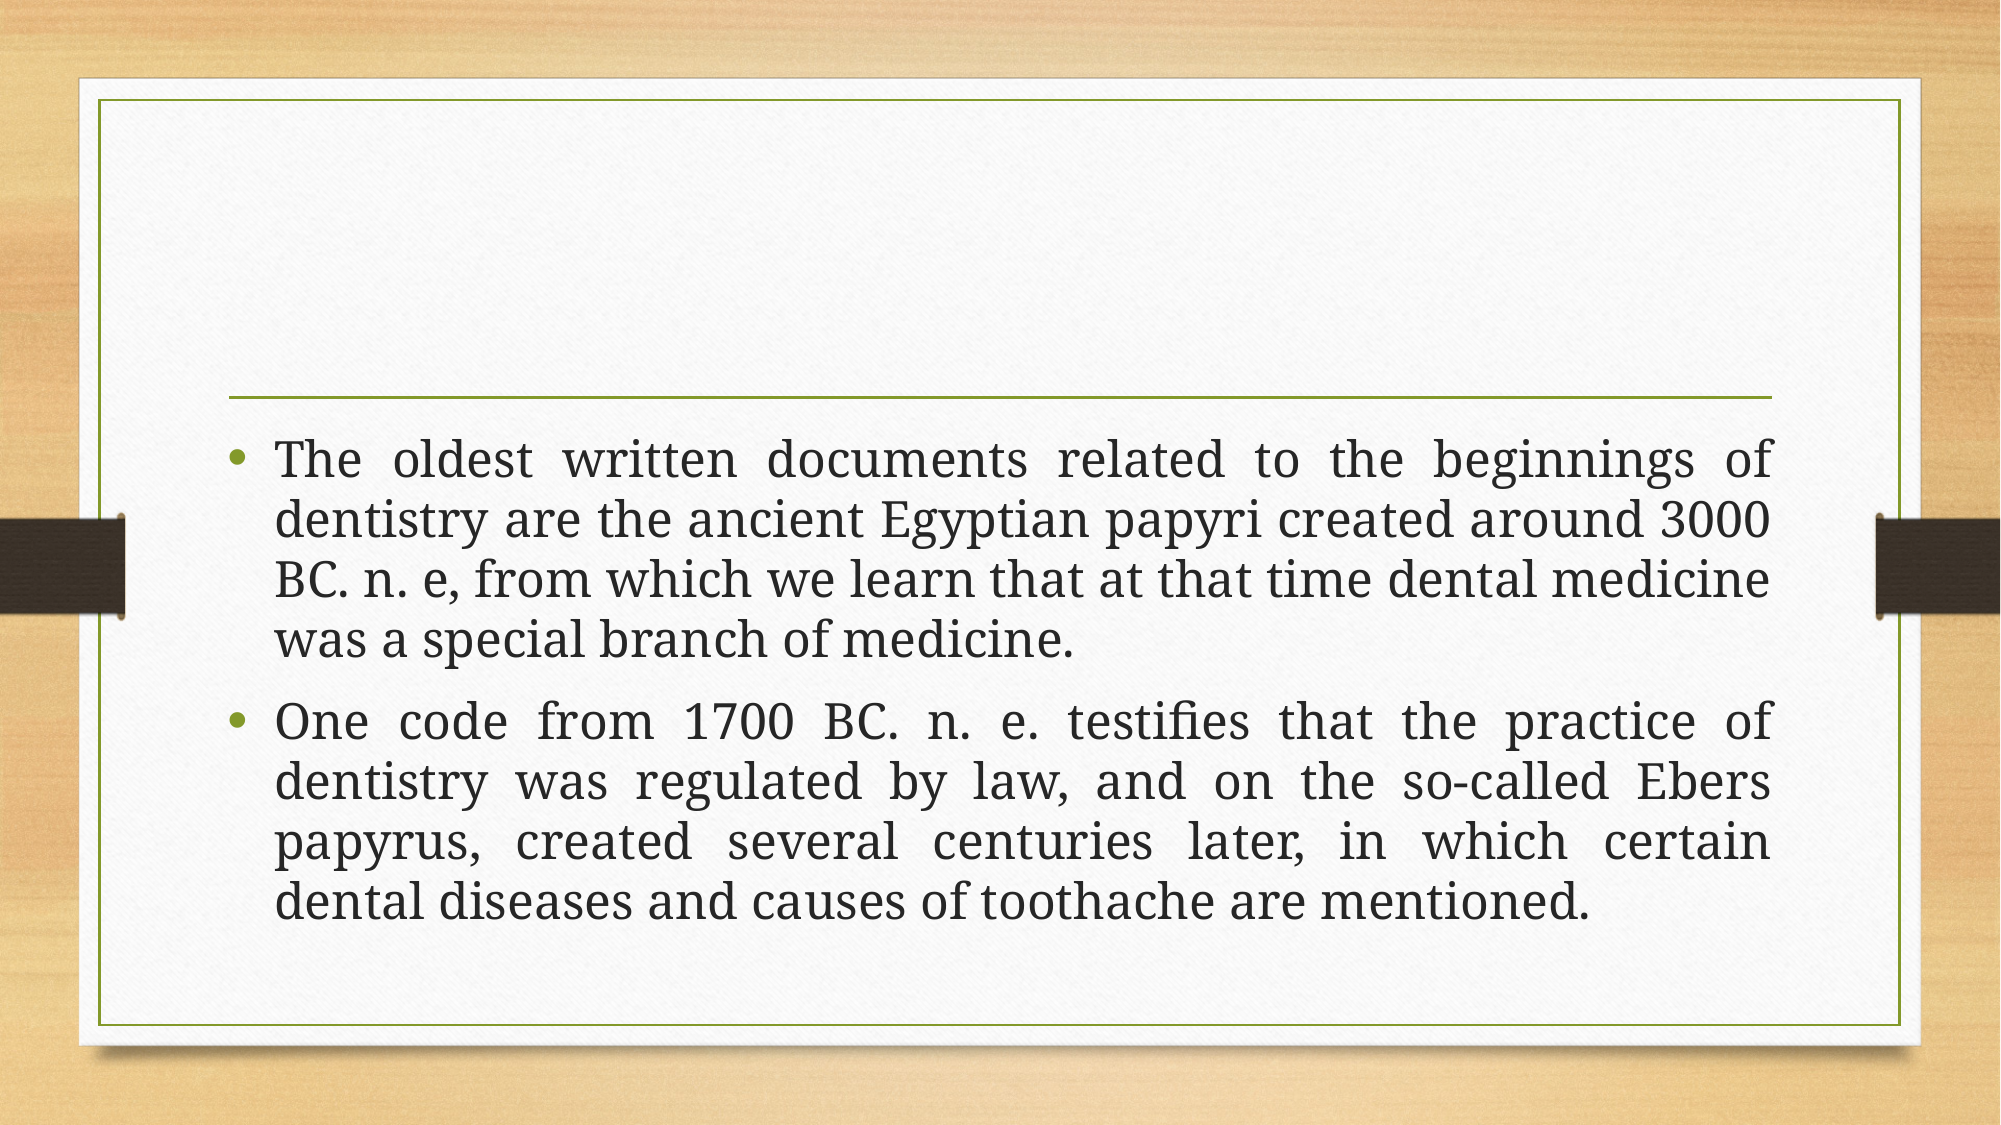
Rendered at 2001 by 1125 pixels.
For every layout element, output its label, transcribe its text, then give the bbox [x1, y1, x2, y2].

picture [0, 0, 2001, 1125]
list The oldest written documents related to the beginnings of dentistry are the ancient Egyptian papyri created around 3000 BC. n. e, from which we learn that at that time dental medicine was a special branch of medicine. One code from 1700 BC. n. e. testifies that the practice of dentistry was regulated by law, and on the so-called Ebers papyrus, created several centuries later, in which certain dental diseases and causes of toothache are mentioned. [212, 419, 1788, 964]
